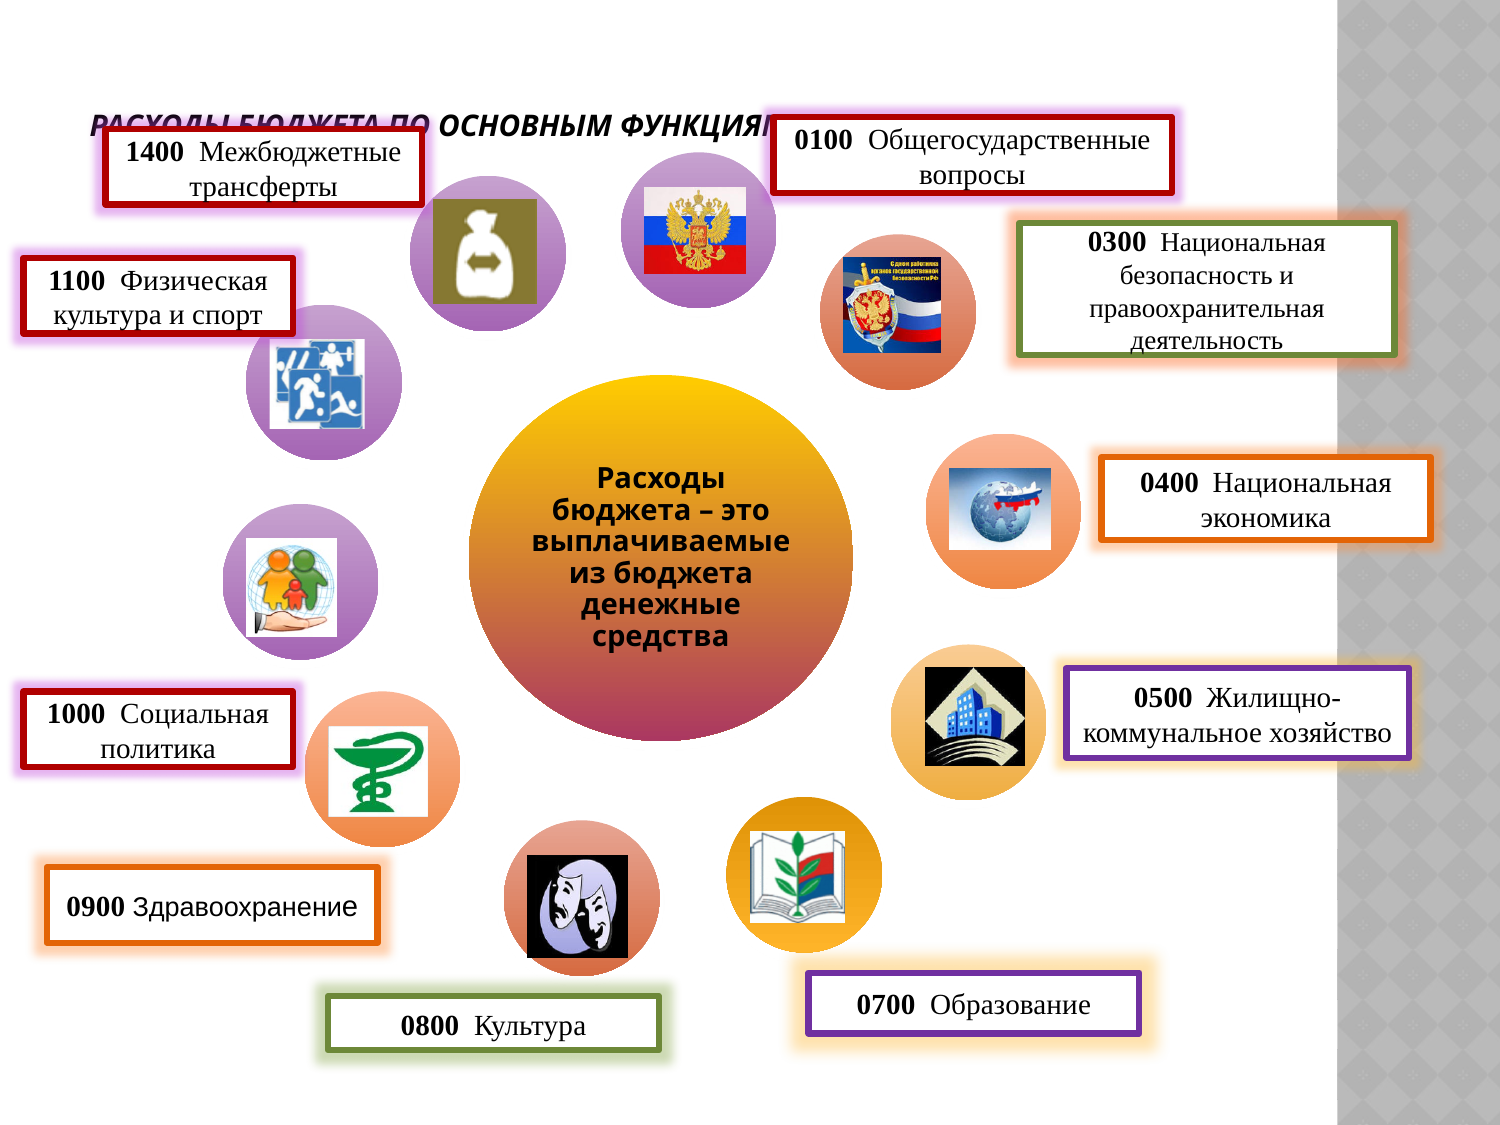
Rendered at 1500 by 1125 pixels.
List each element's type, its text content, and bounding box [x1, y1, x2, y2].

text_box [925, 433, 1082, 590]
picture [245, 538, 337, 637]
picture [925, 667, 1025, 767]
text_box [620, 151, 778, 309]
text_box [890, 644, 1047, 801]
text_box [503, 819, 660, 977]
picture [843, 257, 941, 354]
text_box 0400 Национальная экономика [1101, 457, 1431, 541]
picture [644, 187, 746, 274]
picture [948, 468, 1051, 550]
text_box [819, 233, 977, 391]
picture [749, 831, 845, 924]
picture [433, 198, 538, 305]
table_cell 0,01 [1337, 0, 1500, 1125]
text_box 0300 Национальная безопасность и правоохранительная деятельность [1019, 222, 1395, 355]
text_box 1100 Физическая культура и спорт [23, 257, 293, 334]
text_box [468, 374, 854, 742]
text_box 0900 Здравоохранение [46, 867, 378, 943]
text_box 1000 Социальная политика [23, 691, 293, 768]
text_box 1400 Межбюджетные трансферты [105, 128, 422, 205]
table_cell Жилищно-коммунальное хозяйство [263, 337, 370, 440]
title РАСХОДЫ БЮДЖЕТА ПО ОСНОВНЫМ ФУНКЦИЯМ [82, 105, 1432, 201]
text_box 0800 Культура [328, 996, 659, 1051]
text_box 0500 Жилищно-коммунальное хозяйство [1066, 667, 1409, 758]
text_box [726, 796, 883, 953]
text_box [245, 304, 403, 461]
picture [526, 855, 628, 959]
text_box 0100 Общегосударственные вопросы [773, 117, 1172, 193]
picture [269, 339, 365, 429]
picture [327, 726, 429, 817]
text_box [222, 503, 379, 660]
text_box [304, 690, 461, 848]
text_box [409, 175, 567, 332]
text_box 0700 Образование [808, 972, 1140, 1034]
